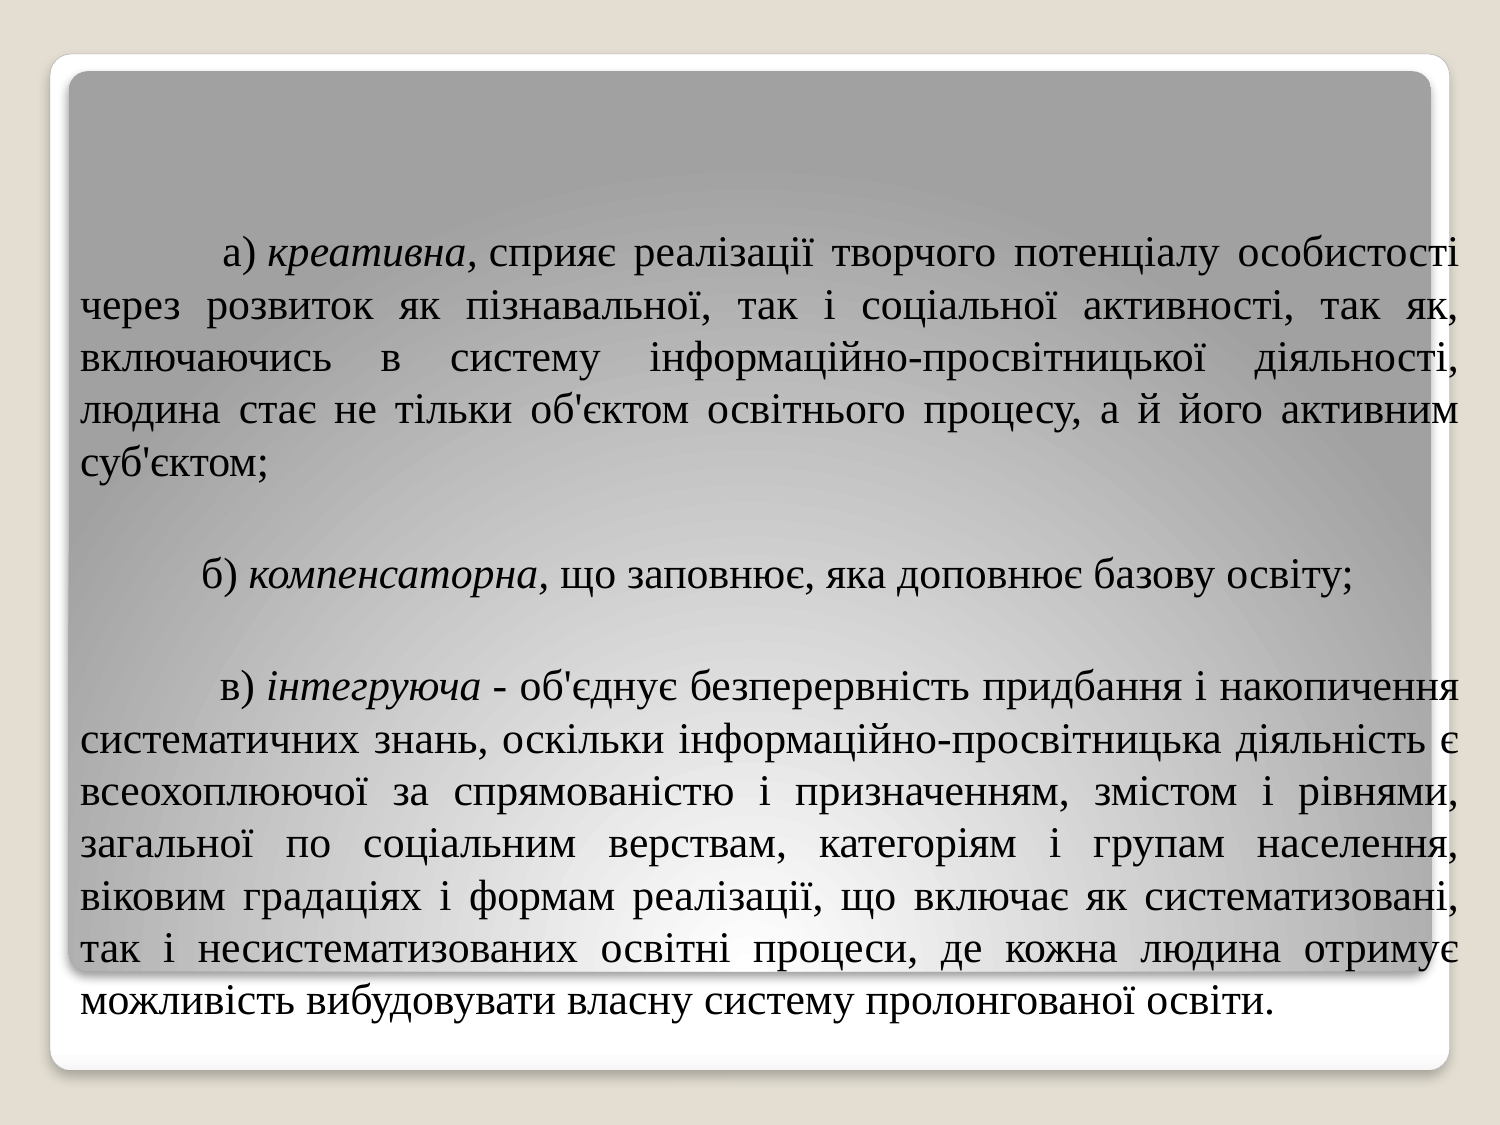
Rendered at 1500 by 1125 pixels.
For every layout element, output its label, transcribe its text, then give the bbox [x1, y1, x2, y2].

list а) креативна, сприяє реалізації творчого потенціалу особистості через розвиток як пізнавальної, так і соціальної активності, так як, включаючись в систему інформаційно-просвітницької діяльності, людина стає не тільки об'єктом освітнього процесу, а й його активним суб'єктом; б) компенсаторна, що заповнює, яка доповнює базову освіту; в) інтегруюча - об'єднує безперервність придбання і накопичення систематичних знань, оскільки інформаційно-просвітницька діяльність є всеохоплюючої за спрямованістю і призначенням, змістом і рівнями, загальної по соціальним верствам, категоріям і групам населення, віковим градаціях і формам реалізації, що включає як систематизовані, так і несистематизованих освітні процеси, де кожна людина отримує можливість вибудовувати власну систему пролонгованої освіти. [50, 208, 1475, 1035]
